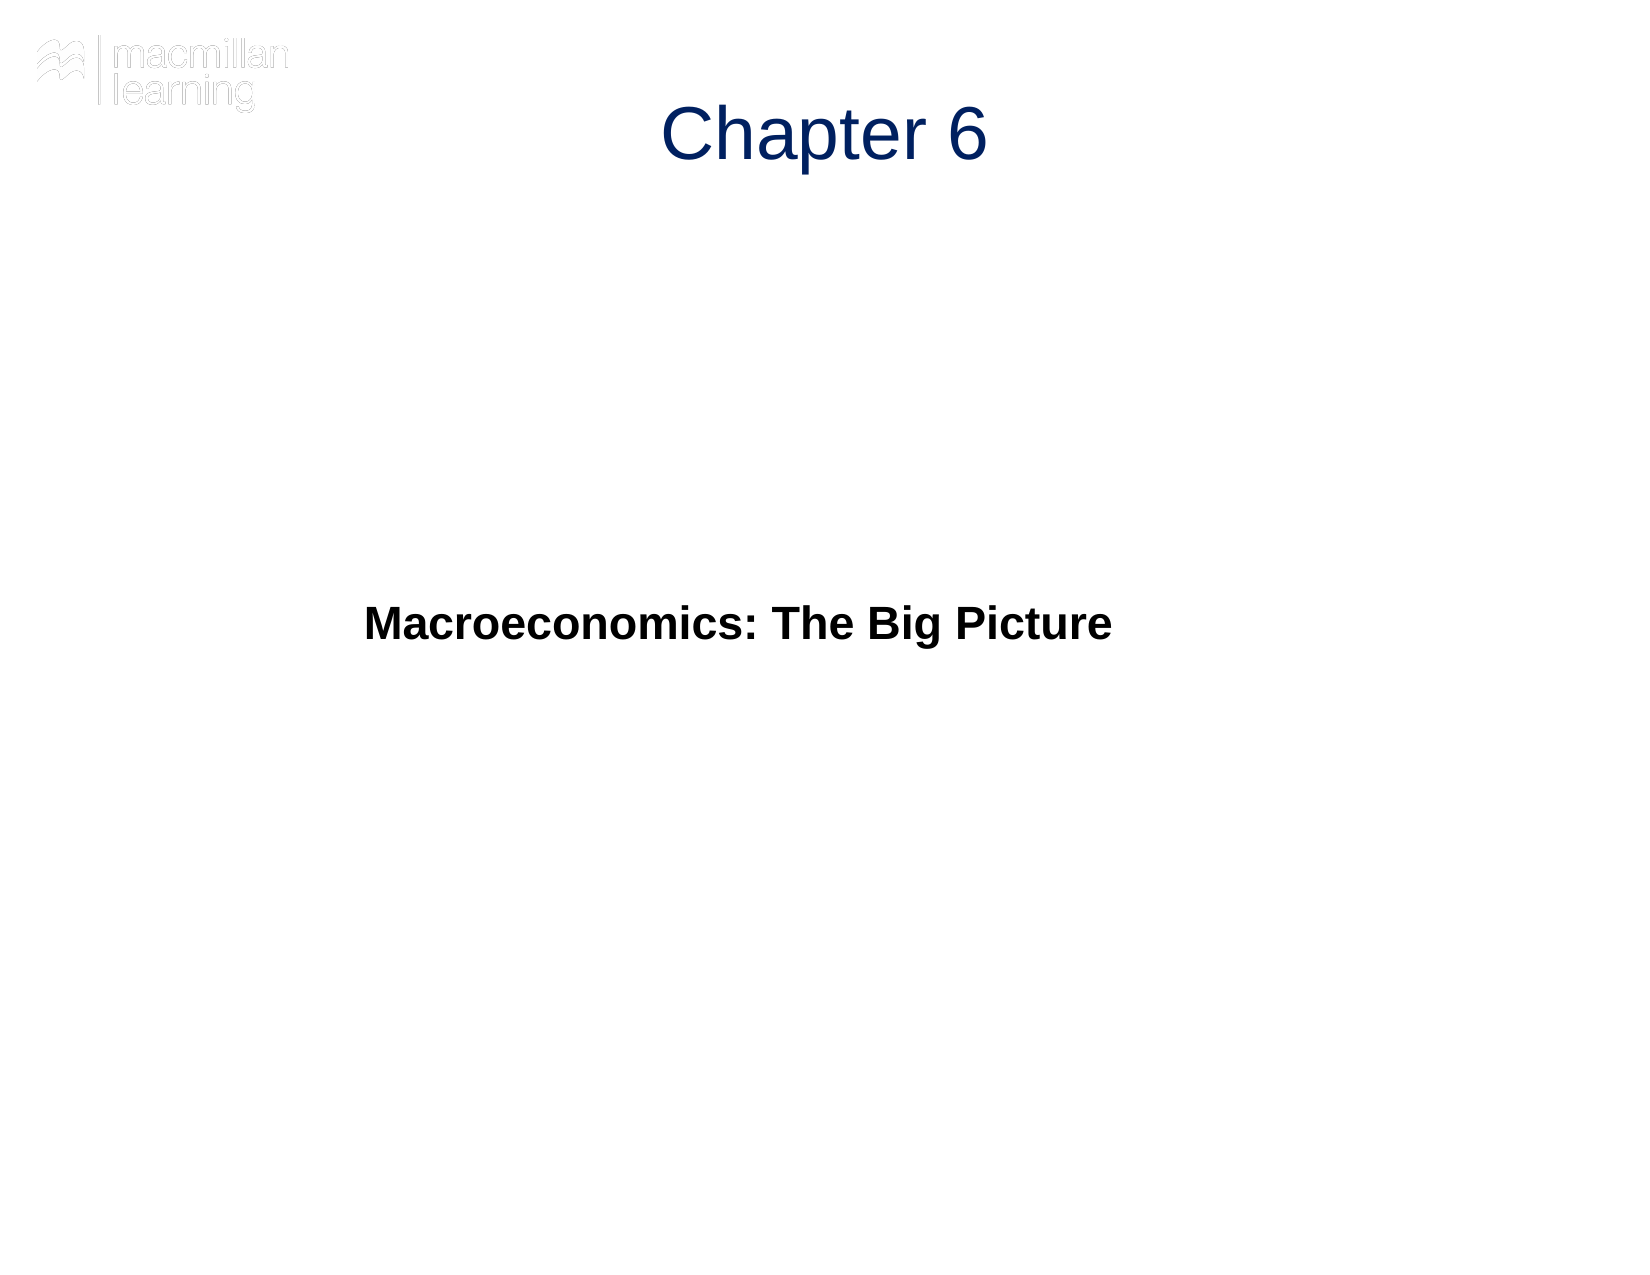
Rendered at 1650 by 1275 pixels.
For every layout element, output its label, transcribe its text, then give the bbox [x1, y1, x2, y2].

list Macroeconomics: The Big Picture [348, 577, 1309, 698]
picture [37, 35, 288, 62]
title Chapter 6 [0, 62, 1650, 197]
